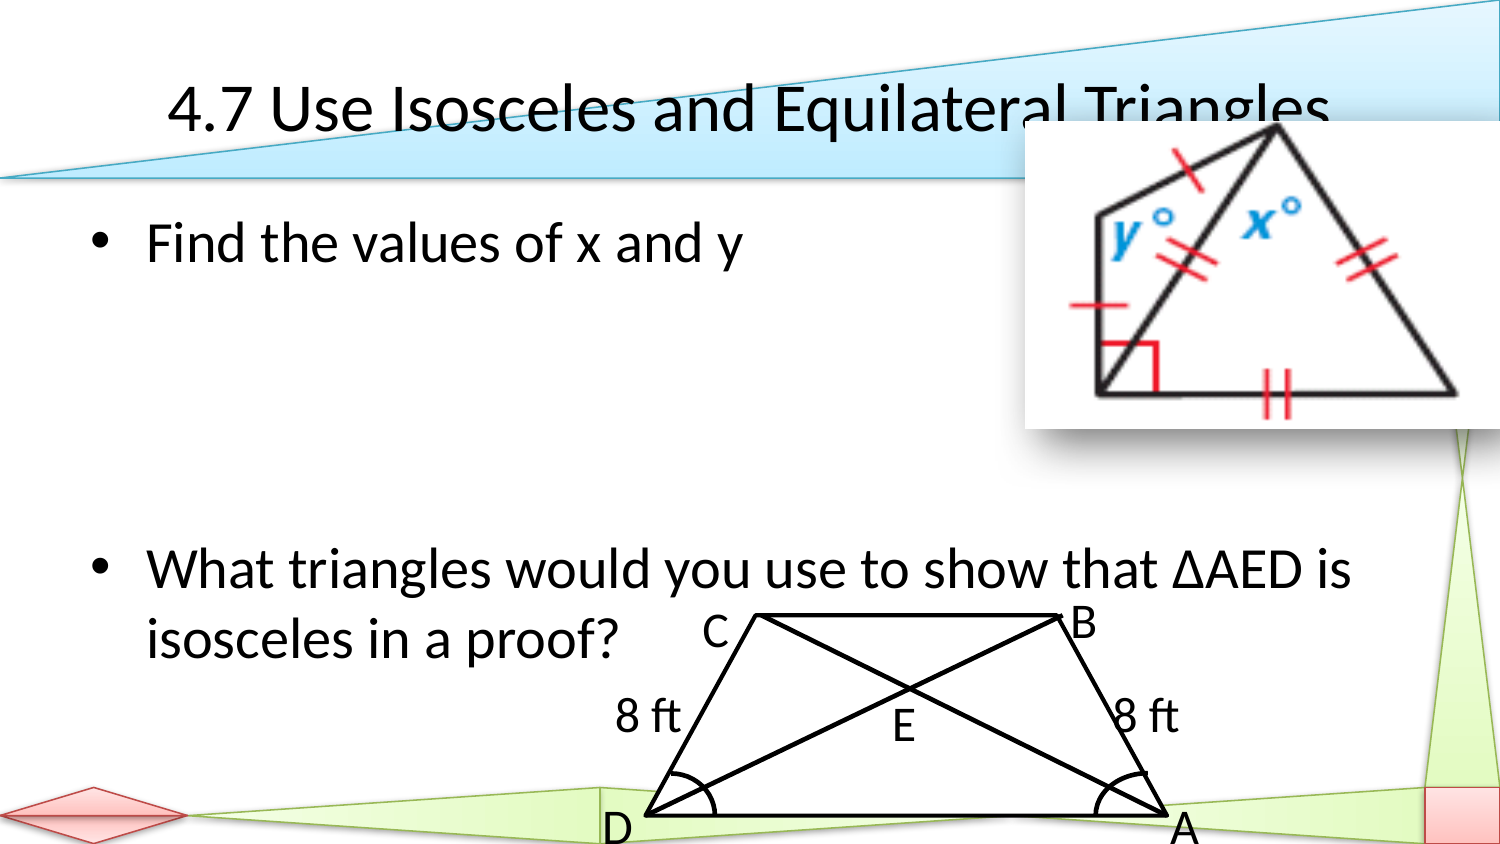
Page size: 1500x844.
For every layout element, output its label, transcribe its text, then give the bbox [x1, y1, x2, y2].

picture [1024, 121, 1500, 429]
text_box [587, 580, 1226, 844]
list Find the values of x and y What triangles would you use to show that ΔAED is isosceles in a proof? [75, 196, 1425, 754]
title 4.7 Use Isosceles and Equilateral Triangles [75, 33, 1425, 175]
